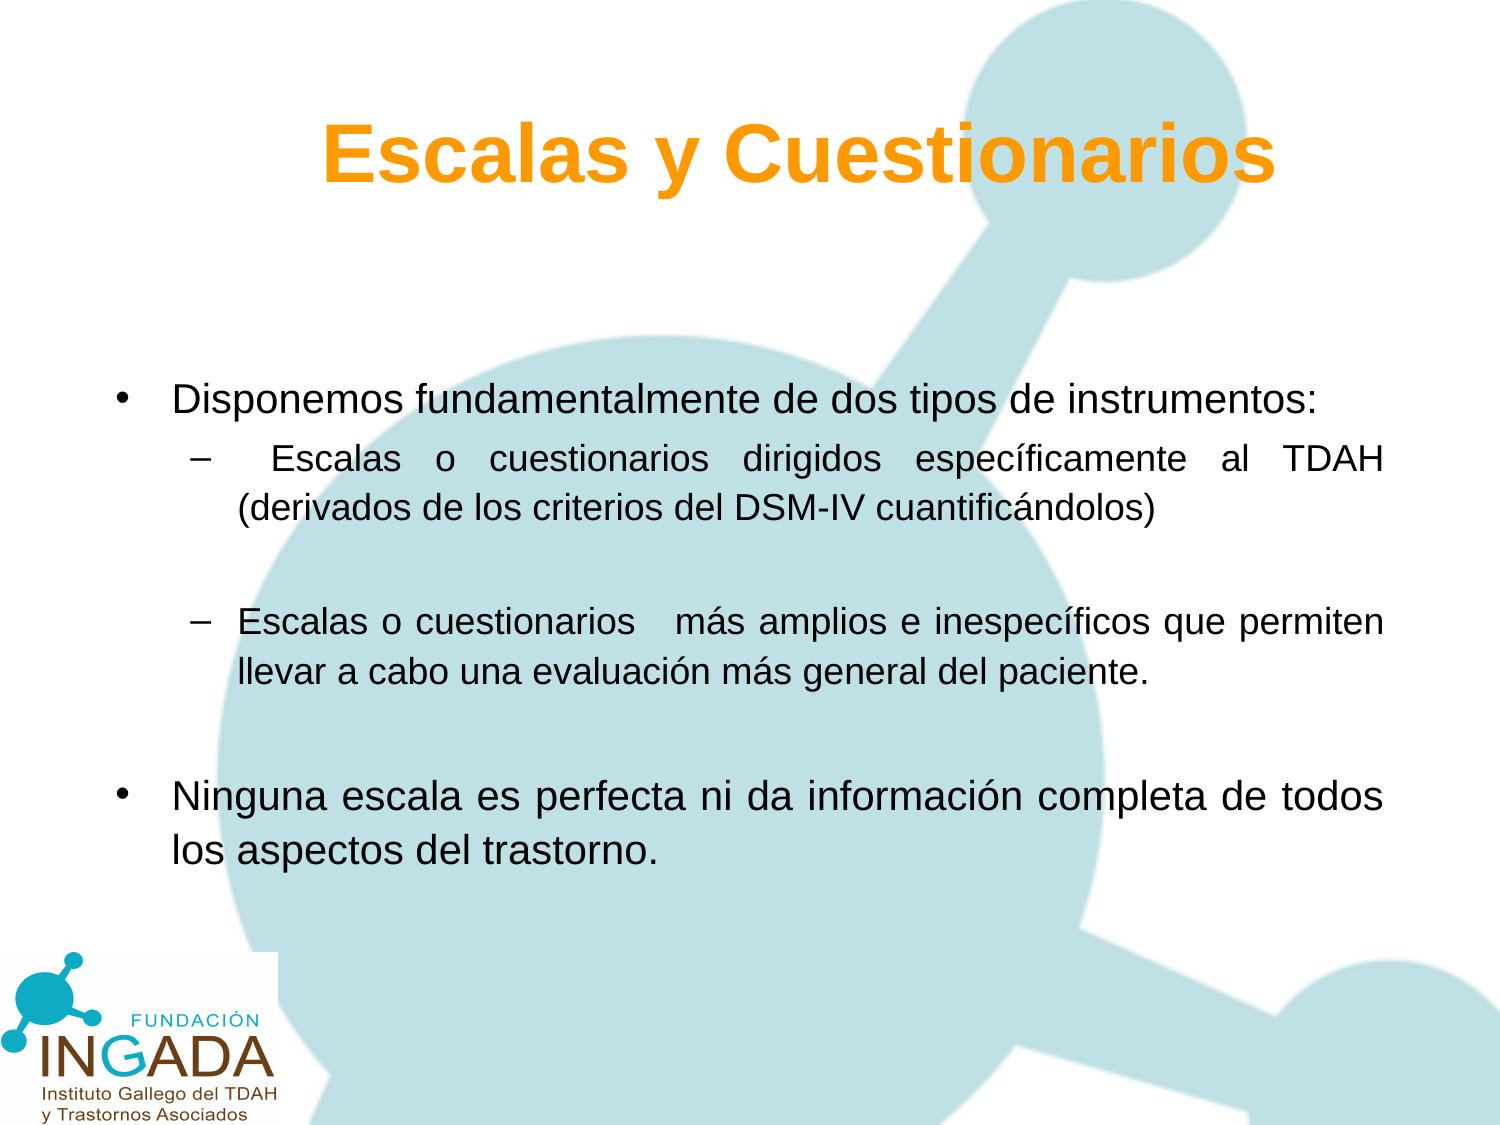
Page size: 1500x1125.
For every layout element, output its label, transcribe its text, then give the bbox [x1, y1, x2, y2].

text_box Escalas y Cuestionarios [306, 92, 1294, 277]
list Disponemos fundamentalmente de dos tipos de instrumentos: Escalas o cuestionarios dirigidos específicamente al TDAH (derivados de los criterios del DSM-IV cuantificándolos) Escalas o cuestionarios más amplios e inespecíficos que permiten llevar a cabo una evaluación más general del paciente. Ninguna escala es perfecta ni da información completa de todos los aspectos del trastorno. [100, 290, 1400, 941]
picture [1, 952, 278, 1124]
